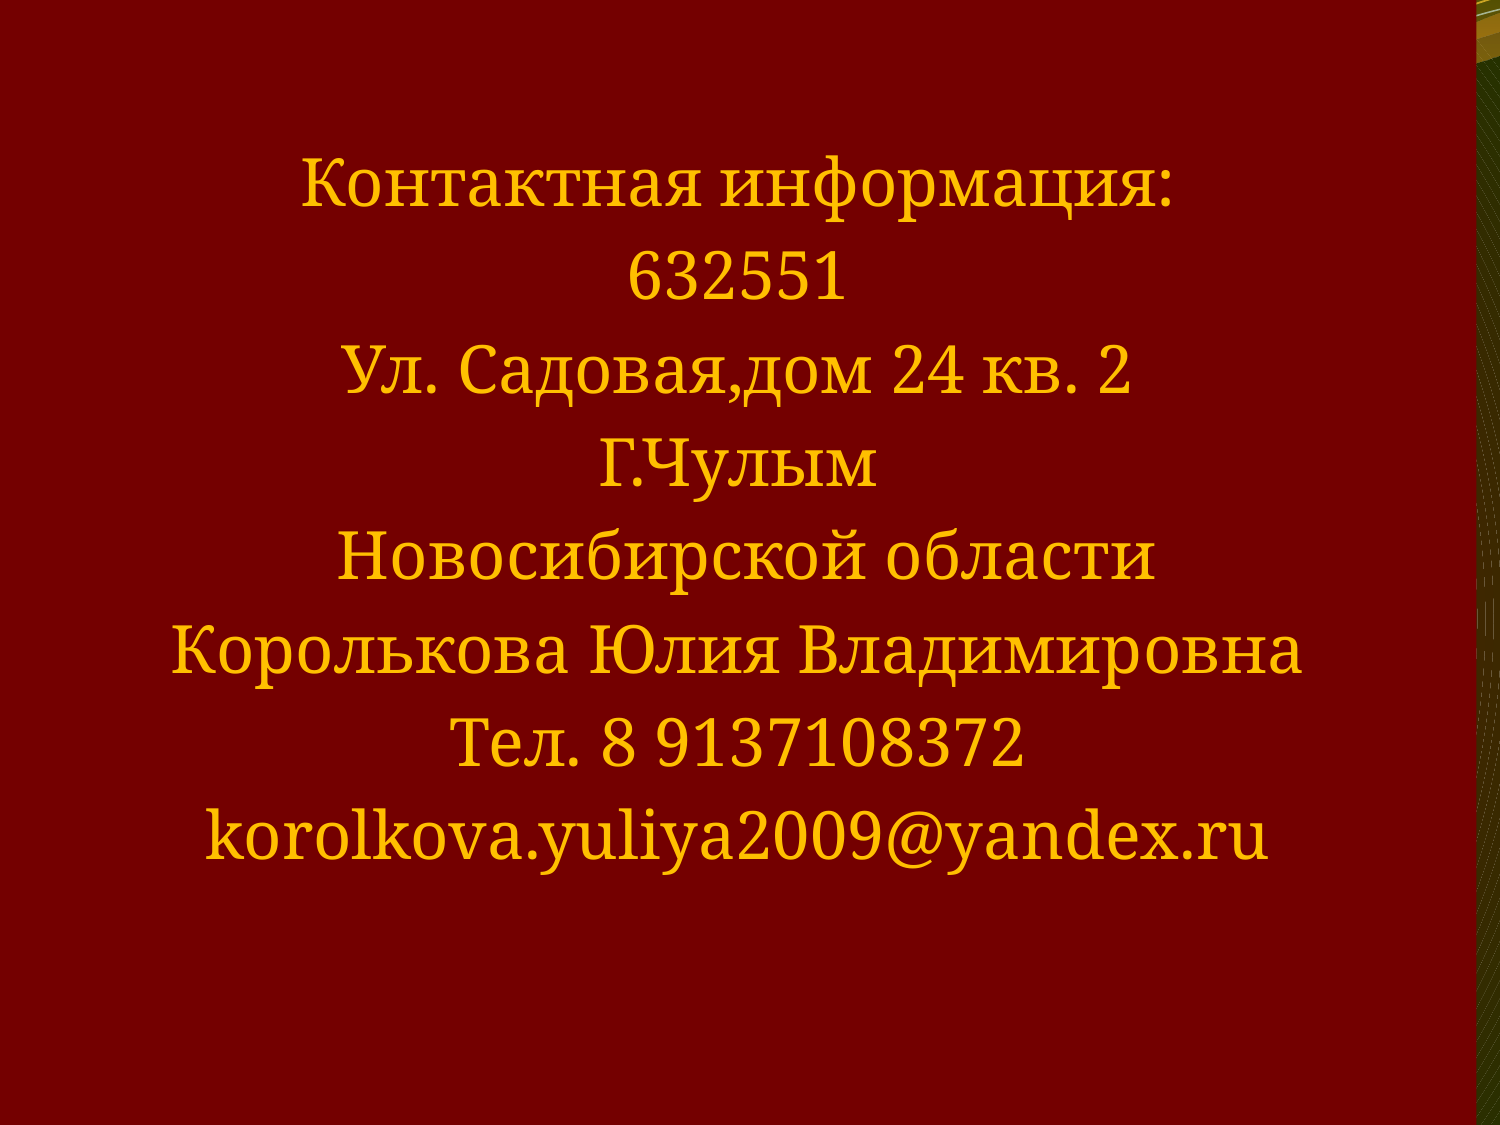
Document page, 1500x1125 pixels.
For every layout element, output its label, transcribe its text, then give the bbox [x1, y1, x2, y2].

list Контактная информация: 632551 Ул. Садовая,дом 24 кв. 2 Г.Чулым Новосибирской области Королькова Юлия Владимировна Тел. 8 9137108372 korolkova.yuliya2009@yandex.ru [0, 0, 1477, 1125]
